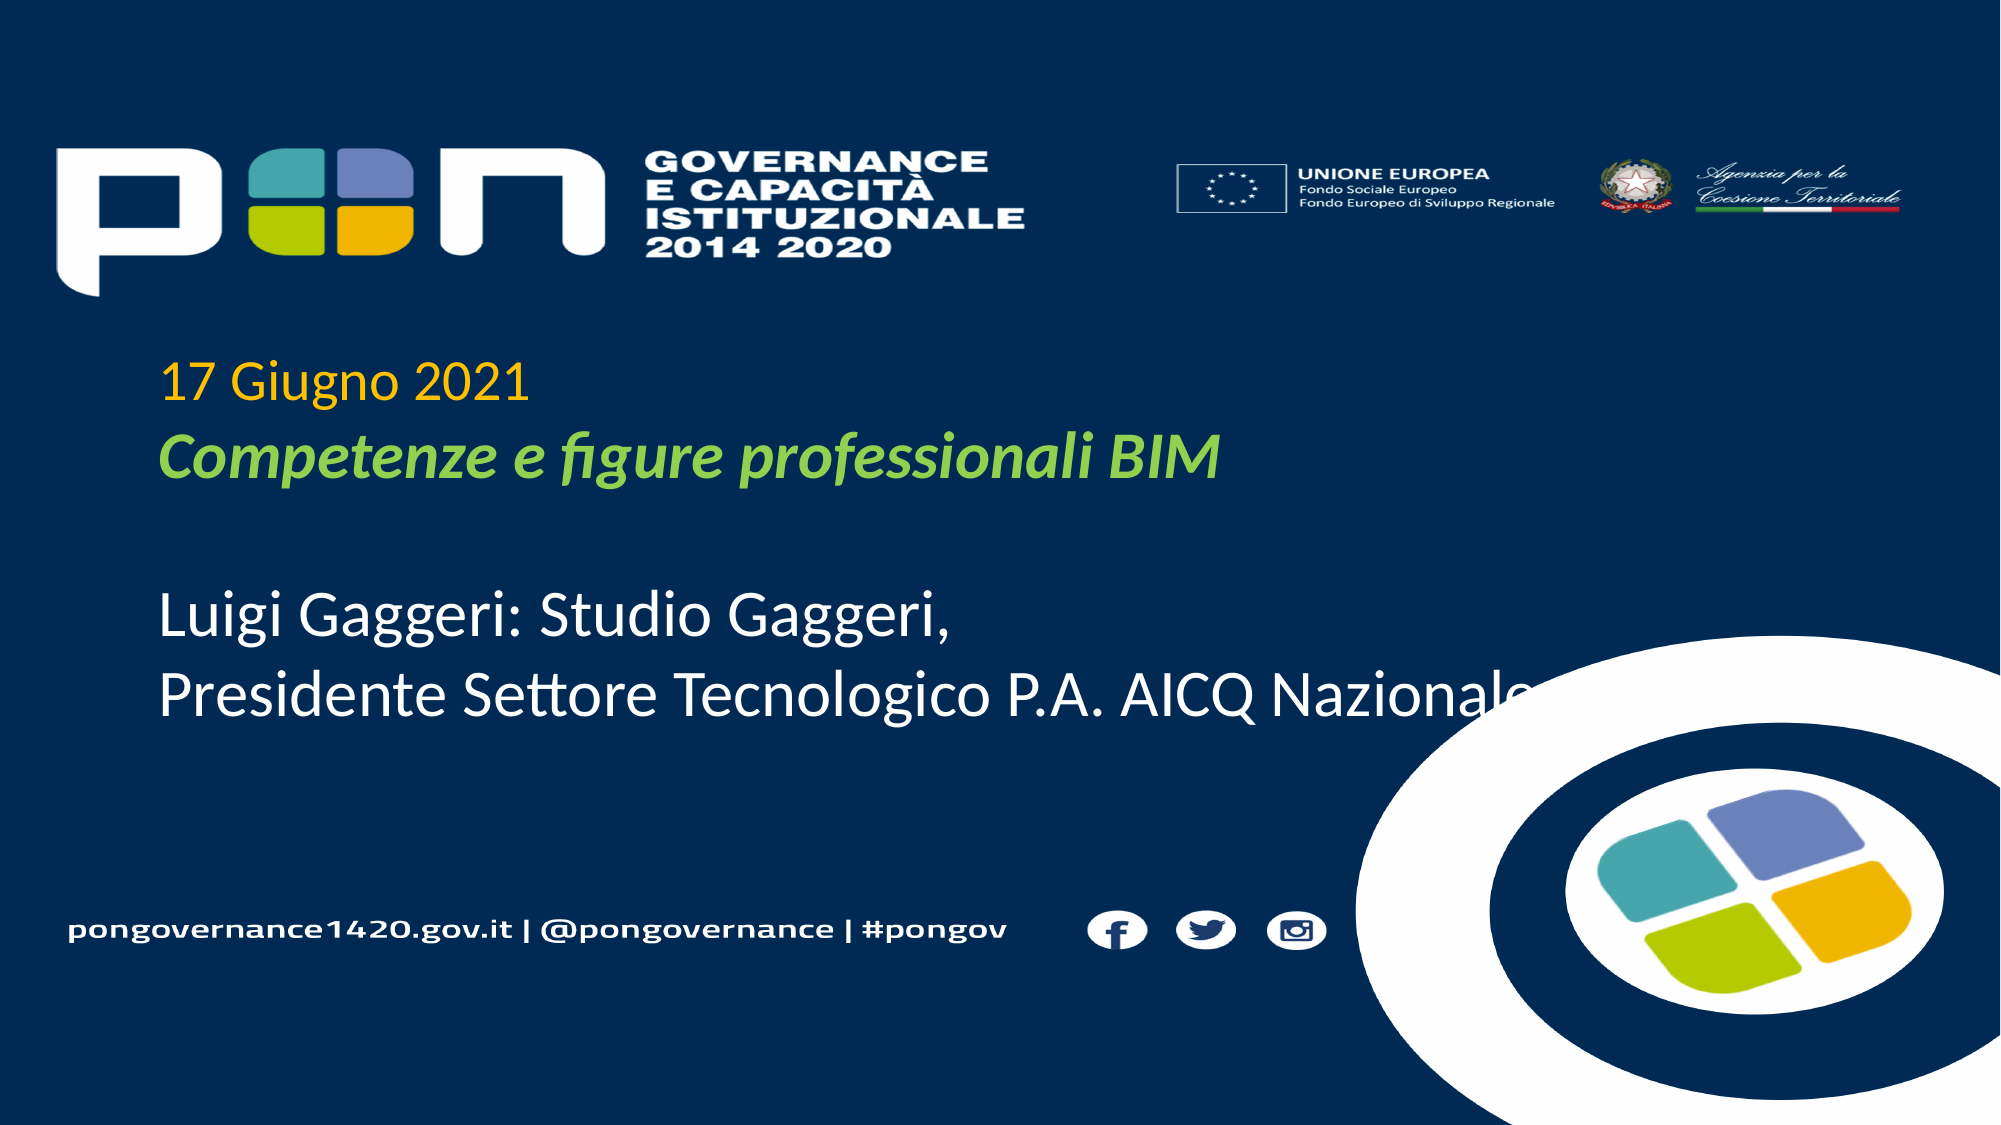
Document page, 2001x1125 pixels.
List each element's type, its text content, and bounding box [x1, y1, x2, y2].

text_box 17 Giugno 2021 Competenze e figure professionali BIM [143, 334, 1966, 500]
text_box Luigi Gaggeri: Studio Gaggeri, Presidente Settore Tecnologico P.A. AICQ Nazionale [143, 562, 1632, 738]
picture [0, 0, 2001, 1125]
